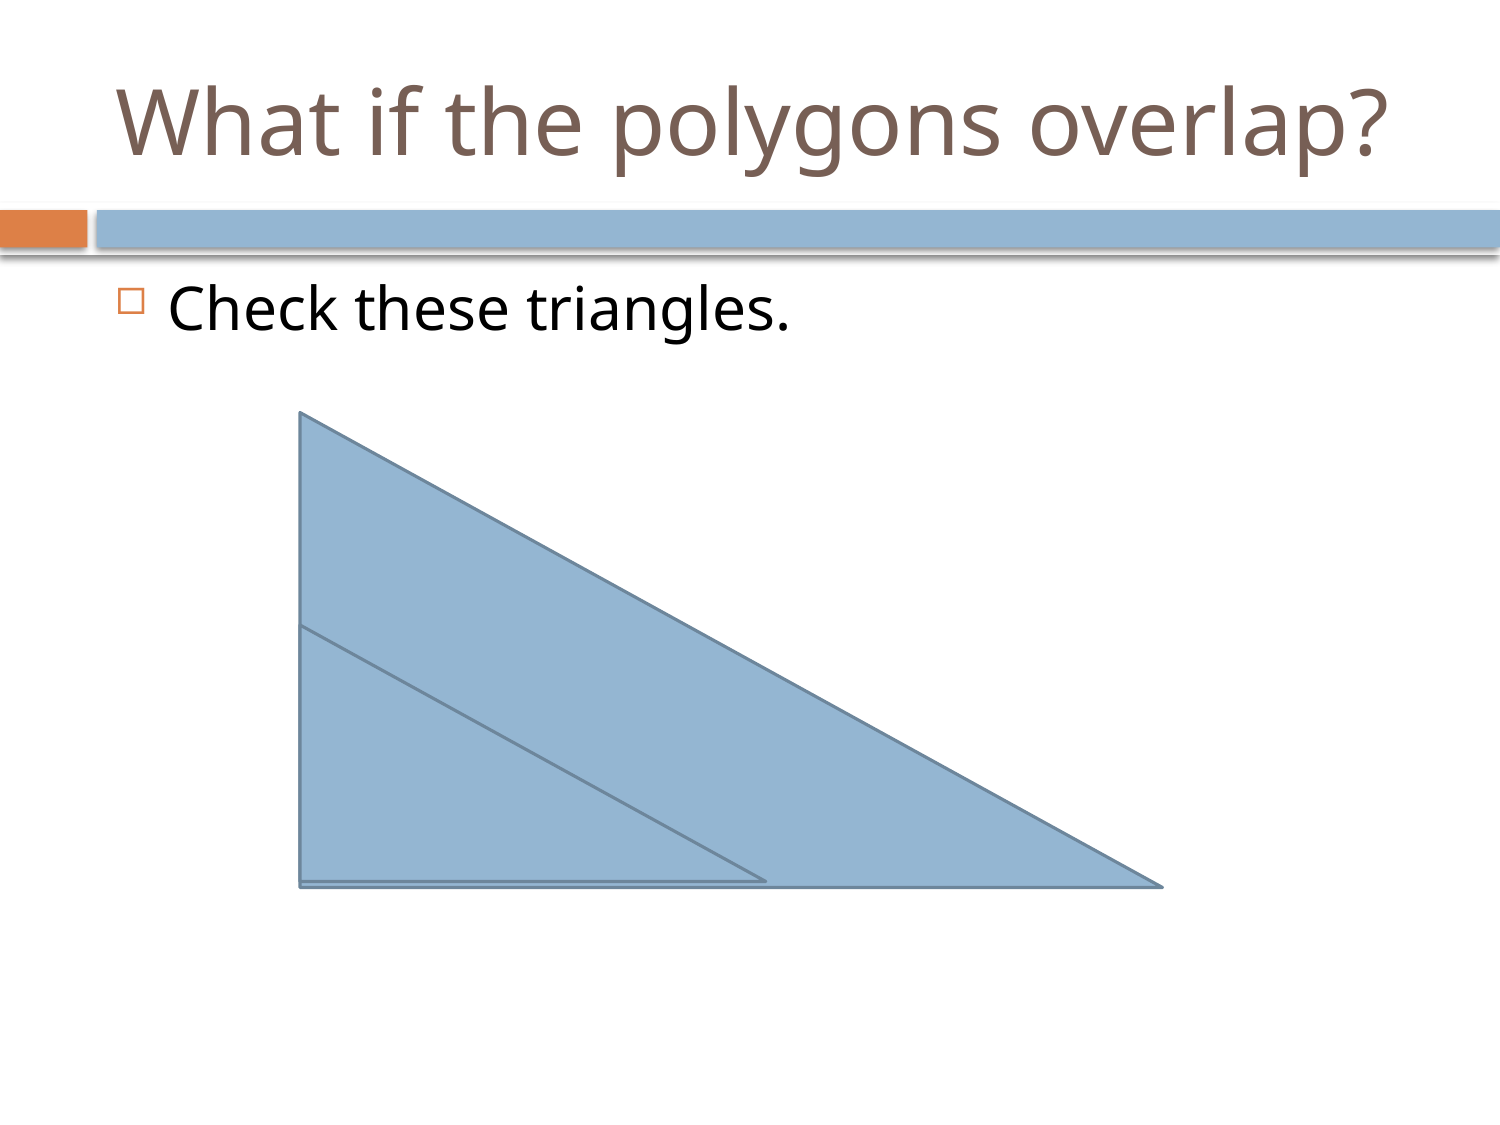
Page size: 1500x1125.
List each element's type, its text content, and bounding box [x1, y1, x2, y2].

list Check these triangles. [100, 262, 1438, 1000]
title What if the polygons overlap? [100, 37, 1438, 200]
text_box [298, 623, 768, 884]
text_box [298, 411, 1165, 890]
